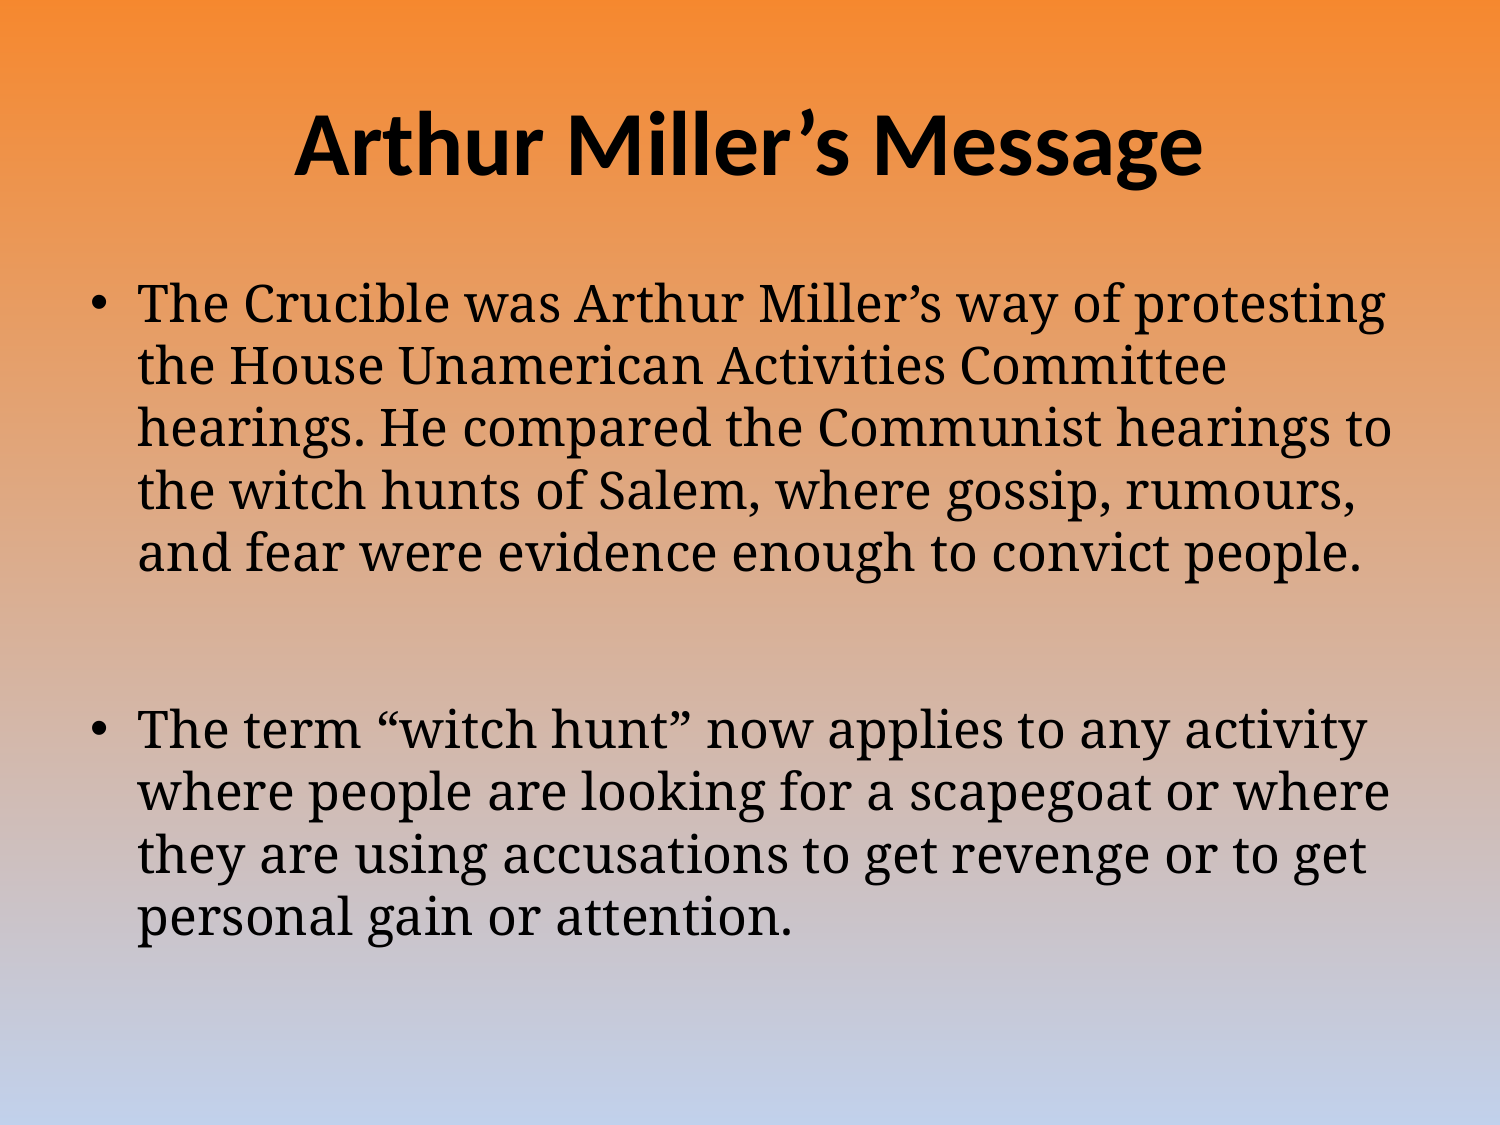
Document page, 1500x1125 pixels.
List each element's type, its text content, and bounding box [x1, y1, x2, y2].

list The Crucible was Arthur Miller’s way of protesting the House Unamerican Activities Committee hearings. He compared the Communist hearings to the witch hunts of Salem, where gossip, rumours, and fear were evidence enough to convict people. The term “witch hunt” now applies to any activity where people are looking for a scapegoat or where they are using accusations to get revenge or to get personal gain or attention. [75, 262, 1425, 1005]
title Arthur Miller’s Message [75, 45, 1425, 233]
